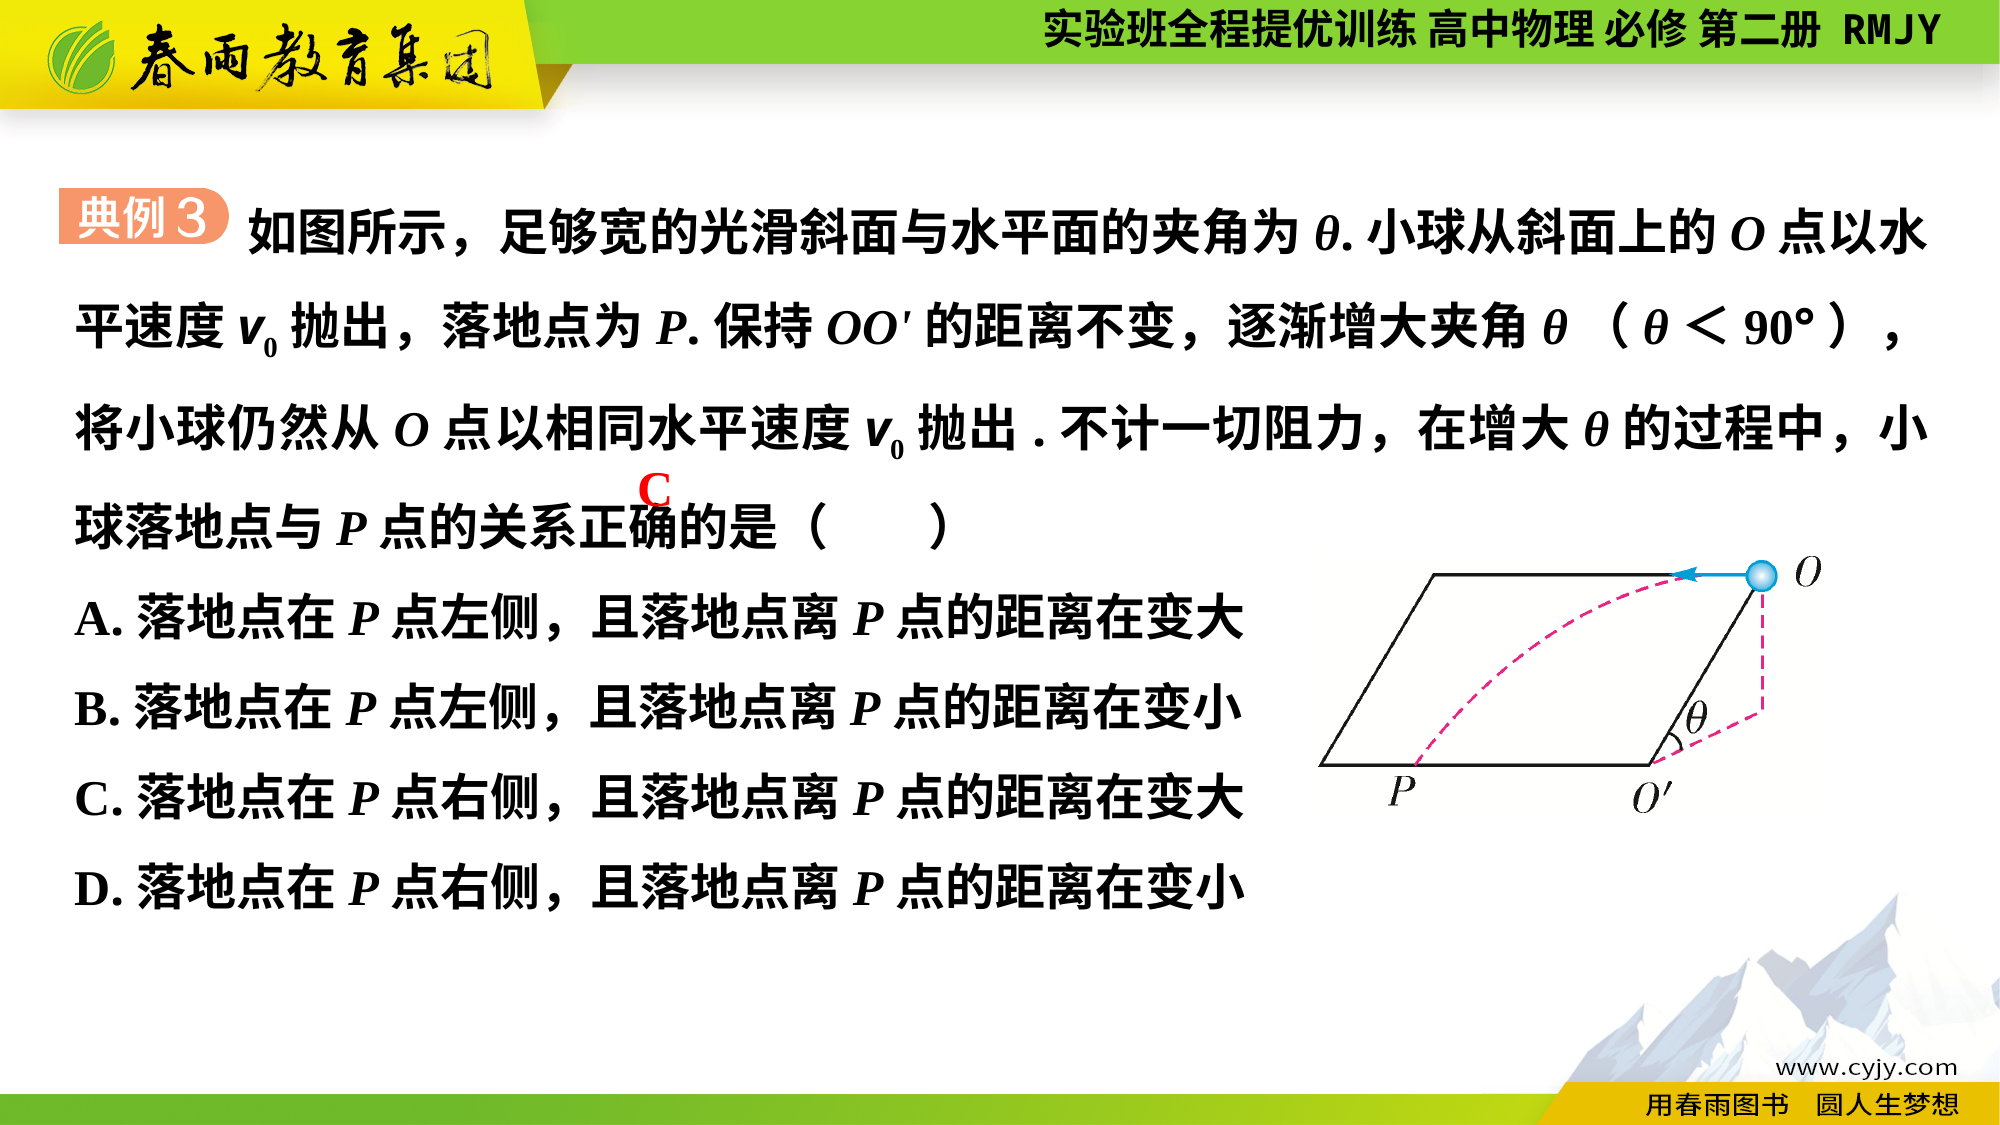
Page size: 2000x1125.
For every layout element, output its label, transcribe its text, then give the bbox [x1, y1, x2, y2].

picture [0, 0, 2000, 1125]
text_box C [622, 449, 689, 525]
list 如图所示，足够宽的光滑斜面与水平面的夹角为θ.小球从斜面上的O点以水平速度v0抛出，落地点为P.保持OO'的距离不变，逐渐增大夹角θ（θ＜90°），将小球仍然从O点以相同水平速度v0抛出.不计一切阻力，在增大θ的过程中，小球落地点与P点的关系正确的是（ ） A.落地点在P点左侧，且落地点离P点的距离在变大 B.落地点在P点左侧，且落地点离P点的距离在变小 C.落地点在P点右侧，且落地点离P点的距离在变大 D.落地点在P点右侧，且落地点离P点的距离在变小 [59, 162, 1944, 906]
